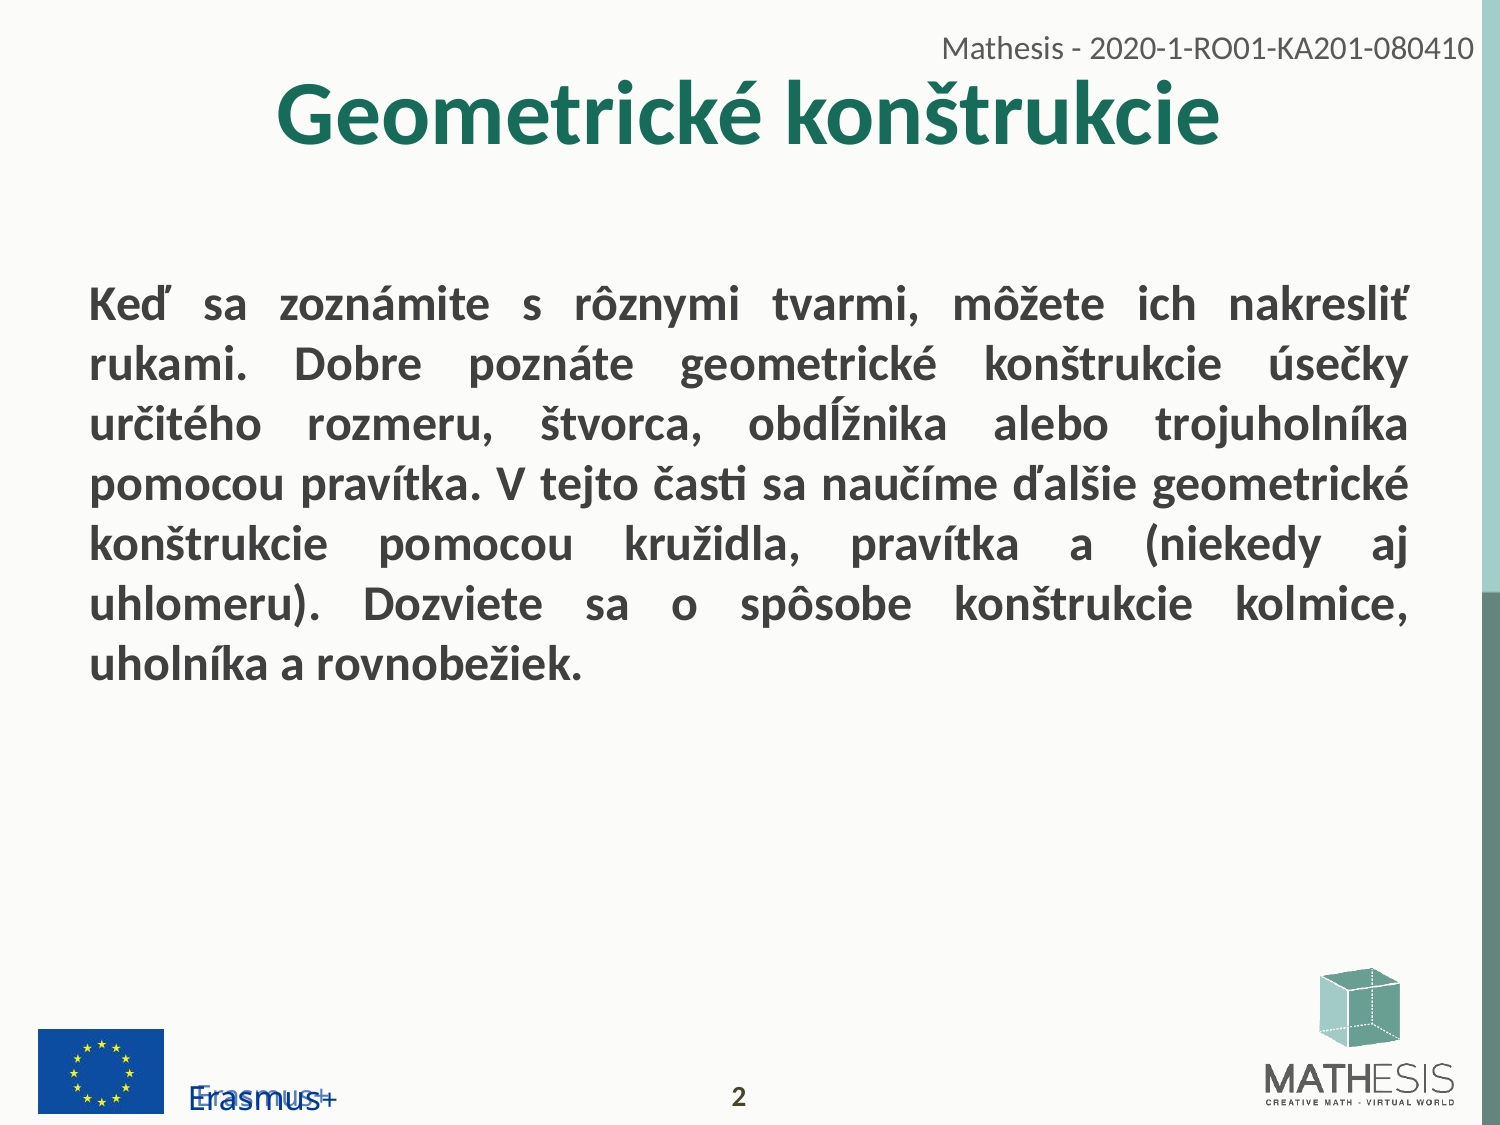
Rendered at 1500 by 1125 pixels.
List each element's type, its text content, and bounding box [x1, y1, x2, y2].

title Geometrické konštrukcie [75, 45, 1425, 233]
list Keď sa zoznámite s rôznymi tvarmi, môžete ich nakresliť rukami. Dobre poznáte geometrické konštrukcie úsečky určitého rozmeru, štvorca, obdĺžnika alebo trojuholníka pomocou pravítka. V tejto časti sa naučíme ďalšie geometrické konštrukcie pomocou kružidla, pravítka a (niekedy aj uhlomeru). Dozviete sa o spôsobe konštrukcie kolmice, uholníka a rovnobežiek. [75, 262, 1425, 1005]
picture [38, 1029, 164, 1114]
